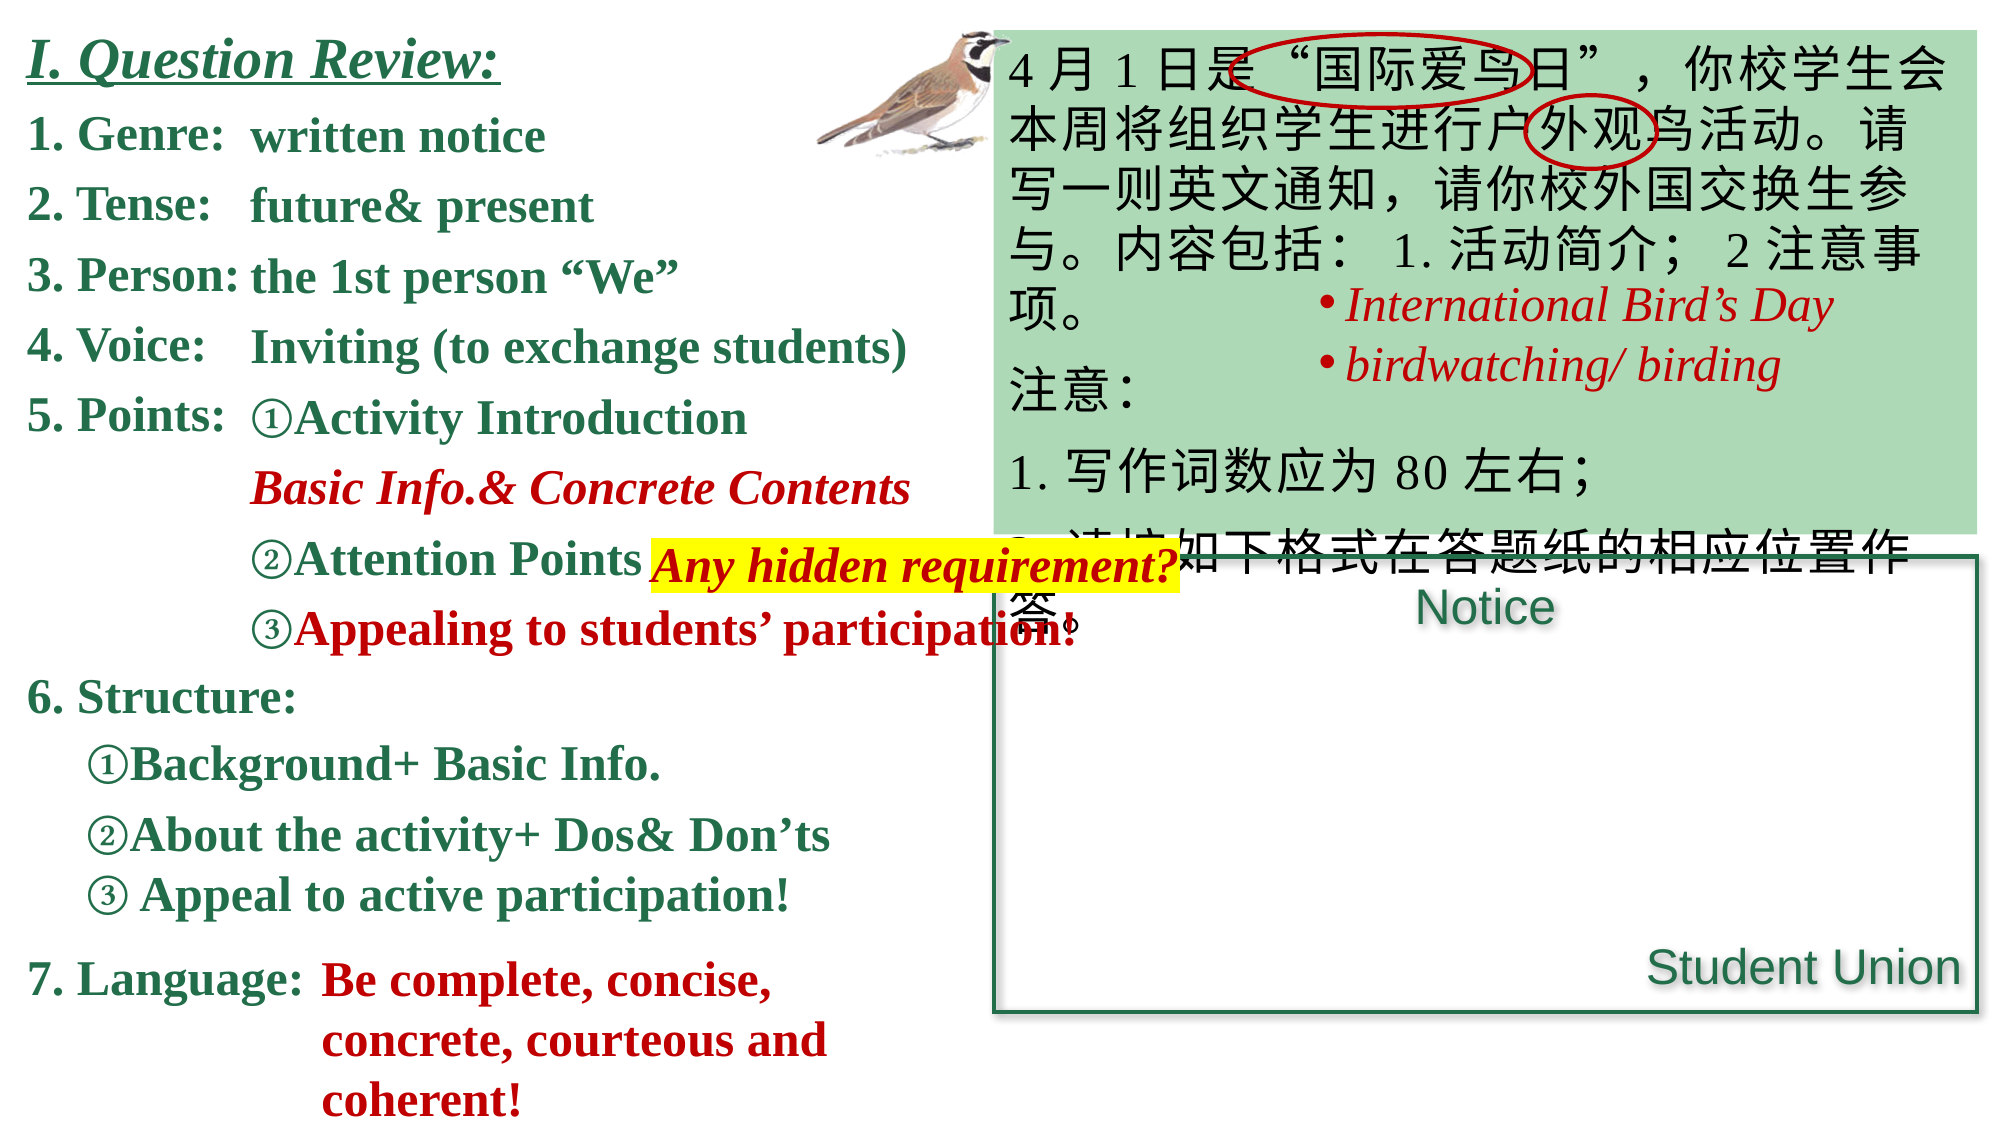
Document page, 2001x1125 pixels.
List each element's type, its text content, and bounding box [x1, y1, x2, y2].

list 4月1日是“国际爱鸟日”，你校学生会本周将组织学生进行户外观鸟活动。请写一则英文通知，请你校外国交换生参与。内容包括：1.活动简介；2注意事项。 注意： 1.写作词数应为80左右； 2.请按如下格式在答题纸的相应位置作答。 [1029, 30, 1978, 535]
text_box International Bird’s Day birdwatching/ birding [1303, 264, 1858, 391]
picture [791, 13, 1038, 196]
text_box Any hidden requirement? [636, 524, 1224, 600]
text_box Be complete, concise, concrete, courteous and coherent! [306, 939, 985, 1125]
text_box I. Question Review: 1. Genre: 2. Tense: 3. Person: 4. Voice: 5. Points: 6. Structure: 7. Language: [12, 12, 965, 764]
text_box [1524, 94, 1659, 170]
text_box [1229, 33, 1534, 109]
text_box written notice future& present the 1st person “We” Inviting (to exchange students) ①Activity Introduction Basic Info.& Concrete Contents ②Attention Points ③Appealing to students’ participation! [235, 95, 1120, 663]
text_box ①Background+ Basic Info. ②About the activity+ Dos& Don’ts ③ Appeal to active participation! [71, 723, 862, 929]
text_box Notice Student Union [993, 555, 1978, 1013]
